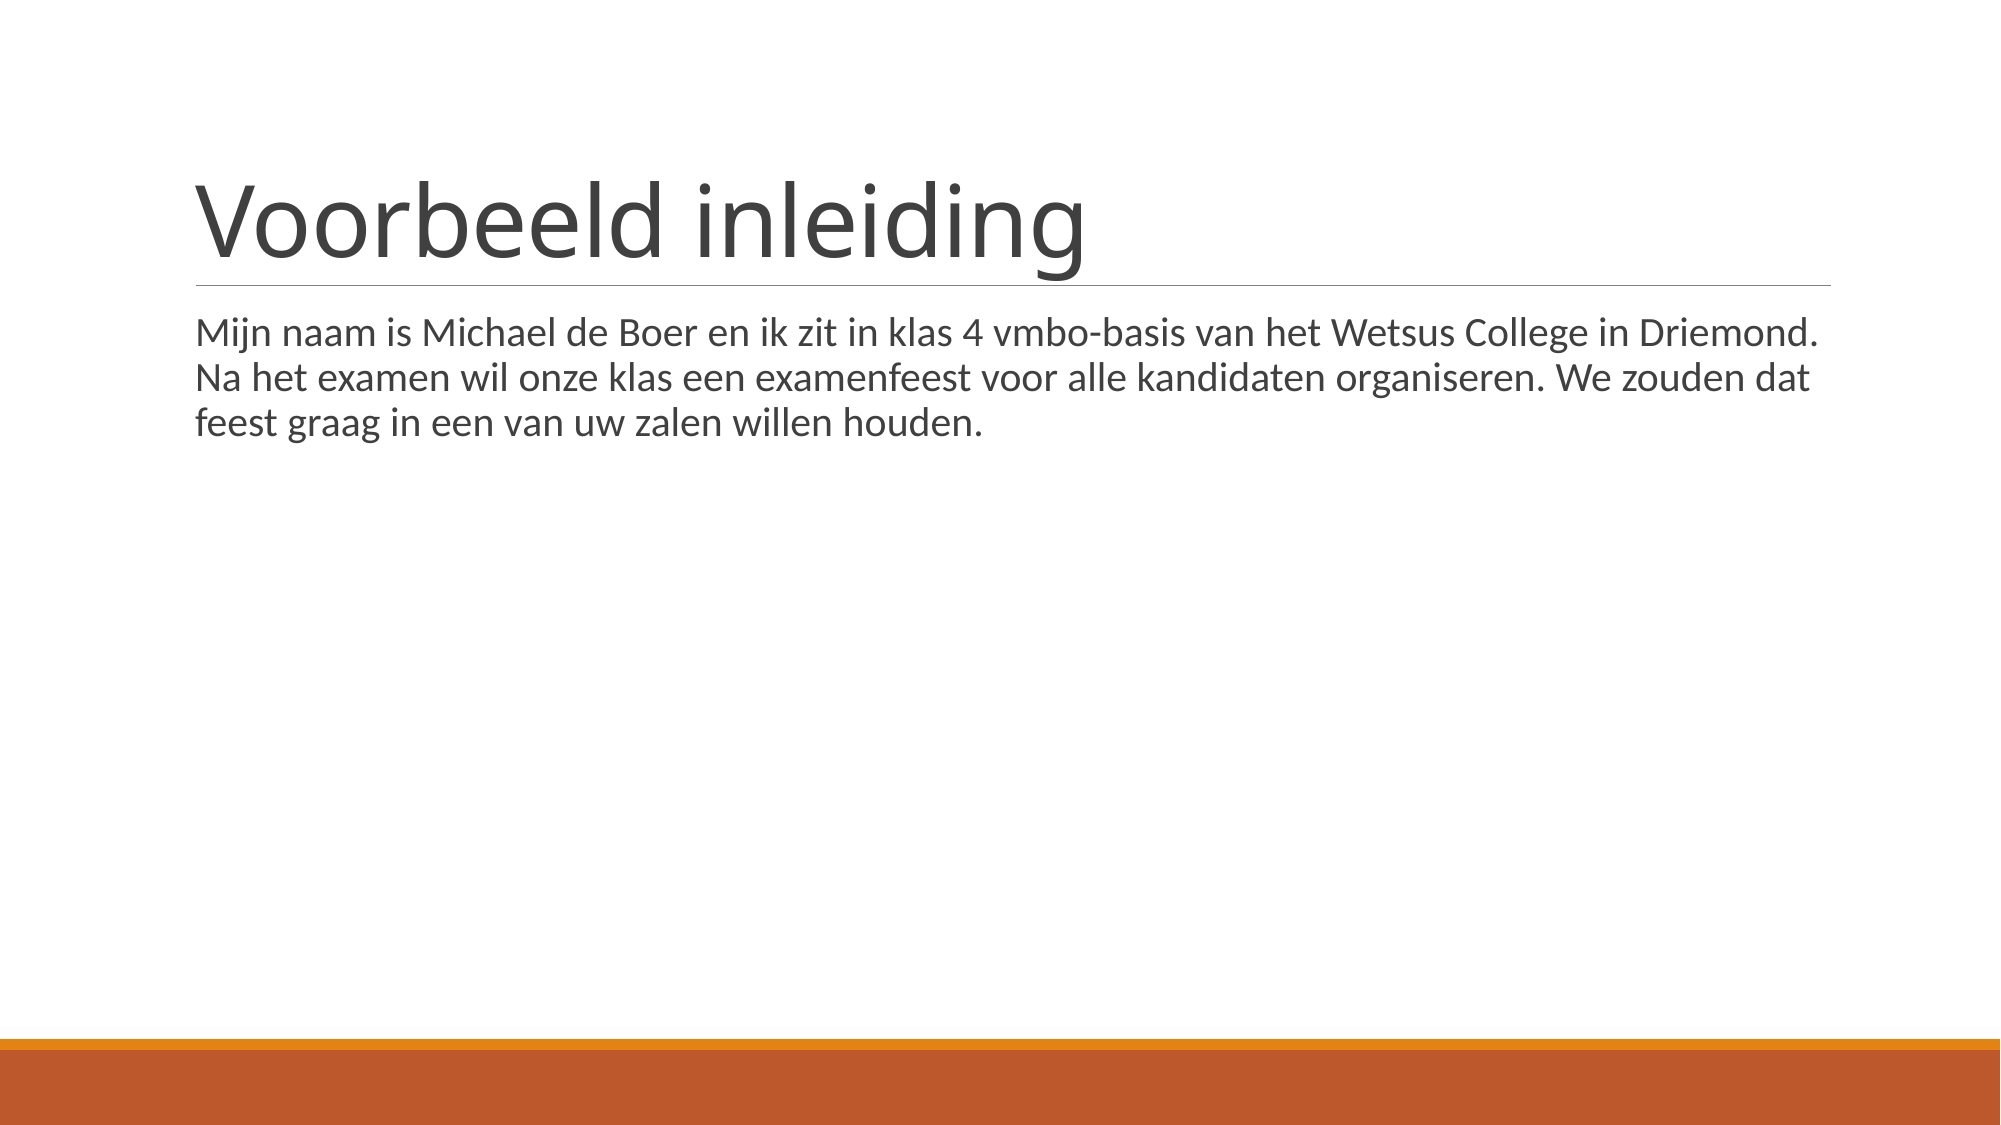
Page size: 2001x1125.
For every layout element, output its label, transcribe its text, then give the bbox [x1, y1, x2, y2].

title Voorbeeld inleiding [180, 47, 1830, 285]
list Mijn naam is Michael de Boer en ik zit in klas 4 vmbo-basis van het Wetsus College in Driemond. Na het examen wil onze klas een examenfeest voor alle kandidaten organiseren. We zouden dat feest graag in een van uw zalen willen houden. [180, 302, 1830, 963]
